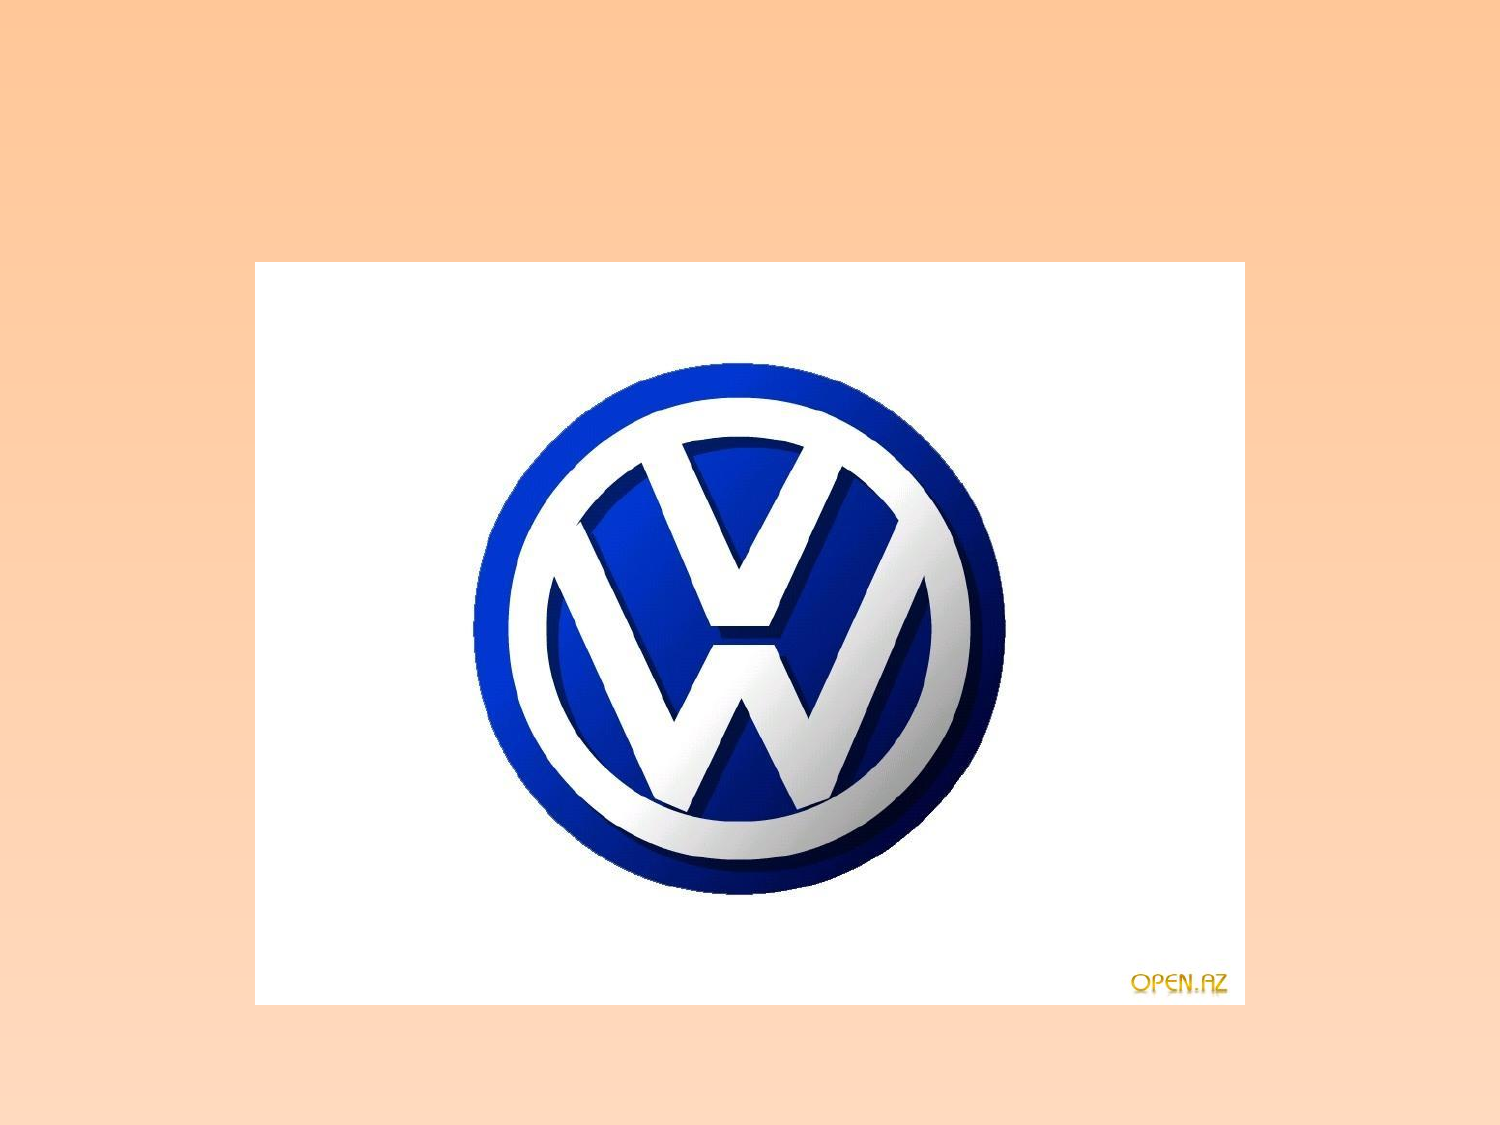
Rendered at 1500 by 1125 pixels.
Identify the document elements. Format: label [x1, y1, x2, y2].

list [254, 262, 1246, 1006]
